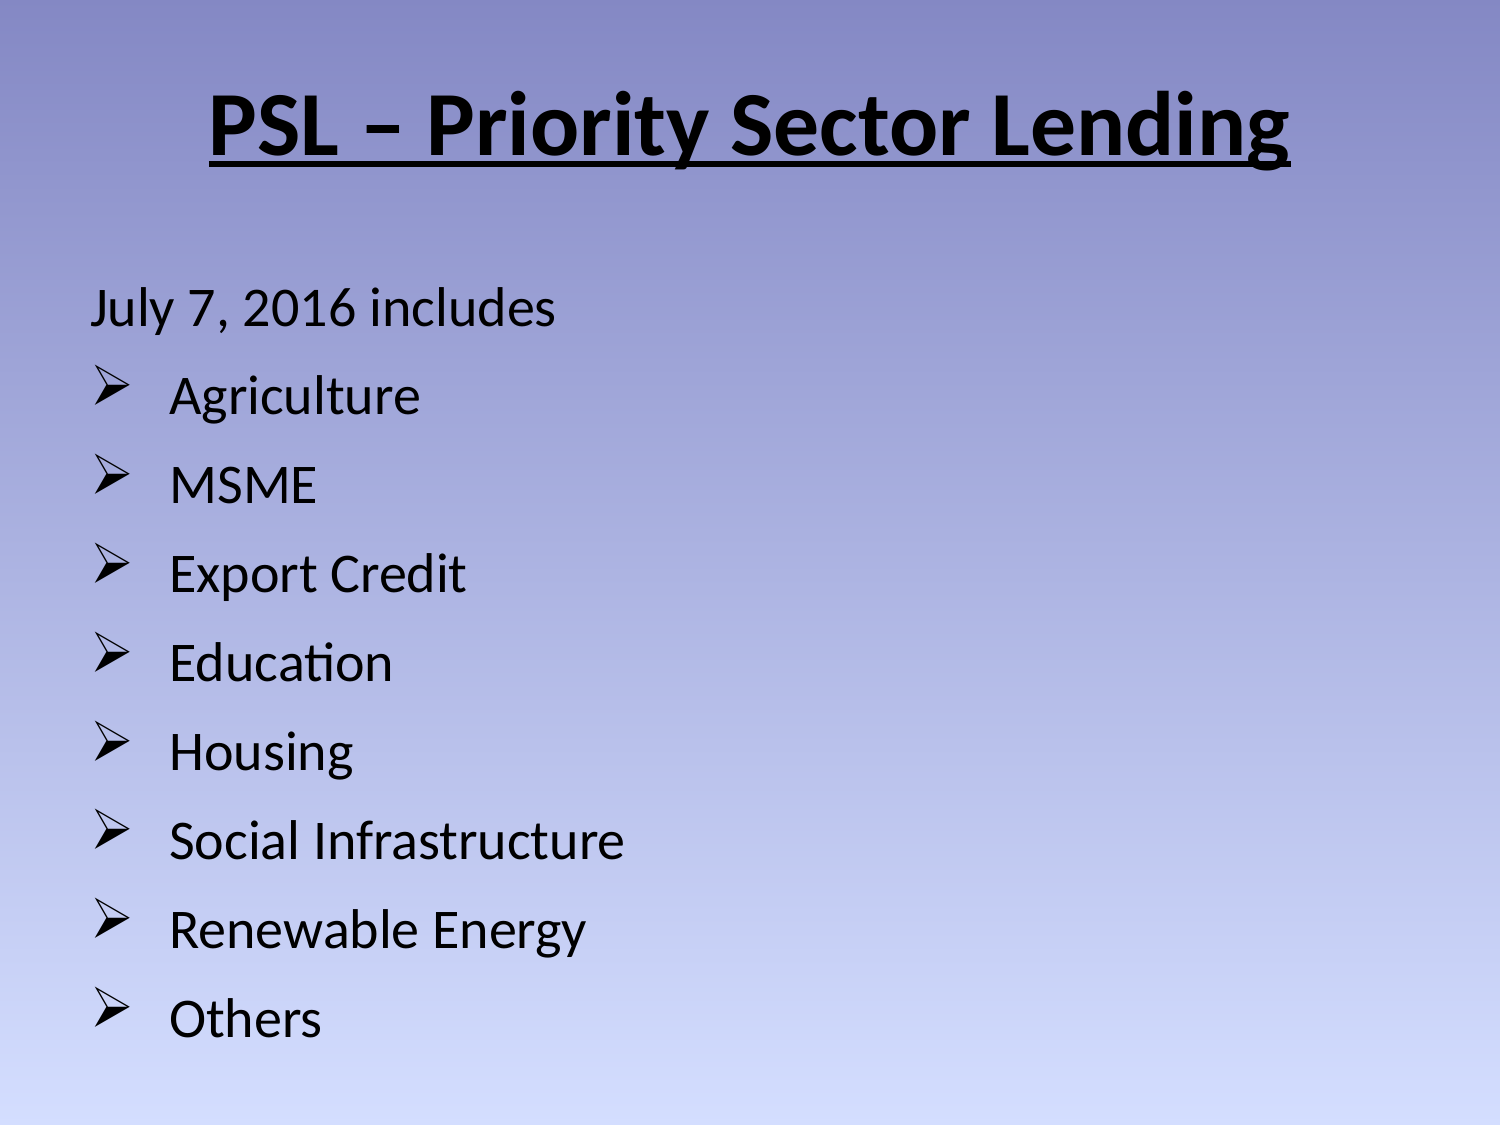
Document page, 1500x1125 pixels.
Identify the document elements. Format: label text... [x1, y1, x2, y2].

title PSL – Priority Sector Lending [75, 24, 1425, 213]
list July 7, 2016 includes Agriculture MSME Export Credit Education Housing Social Infrastructure Renewable Energy Others [75, 262, 1425, 1063]
